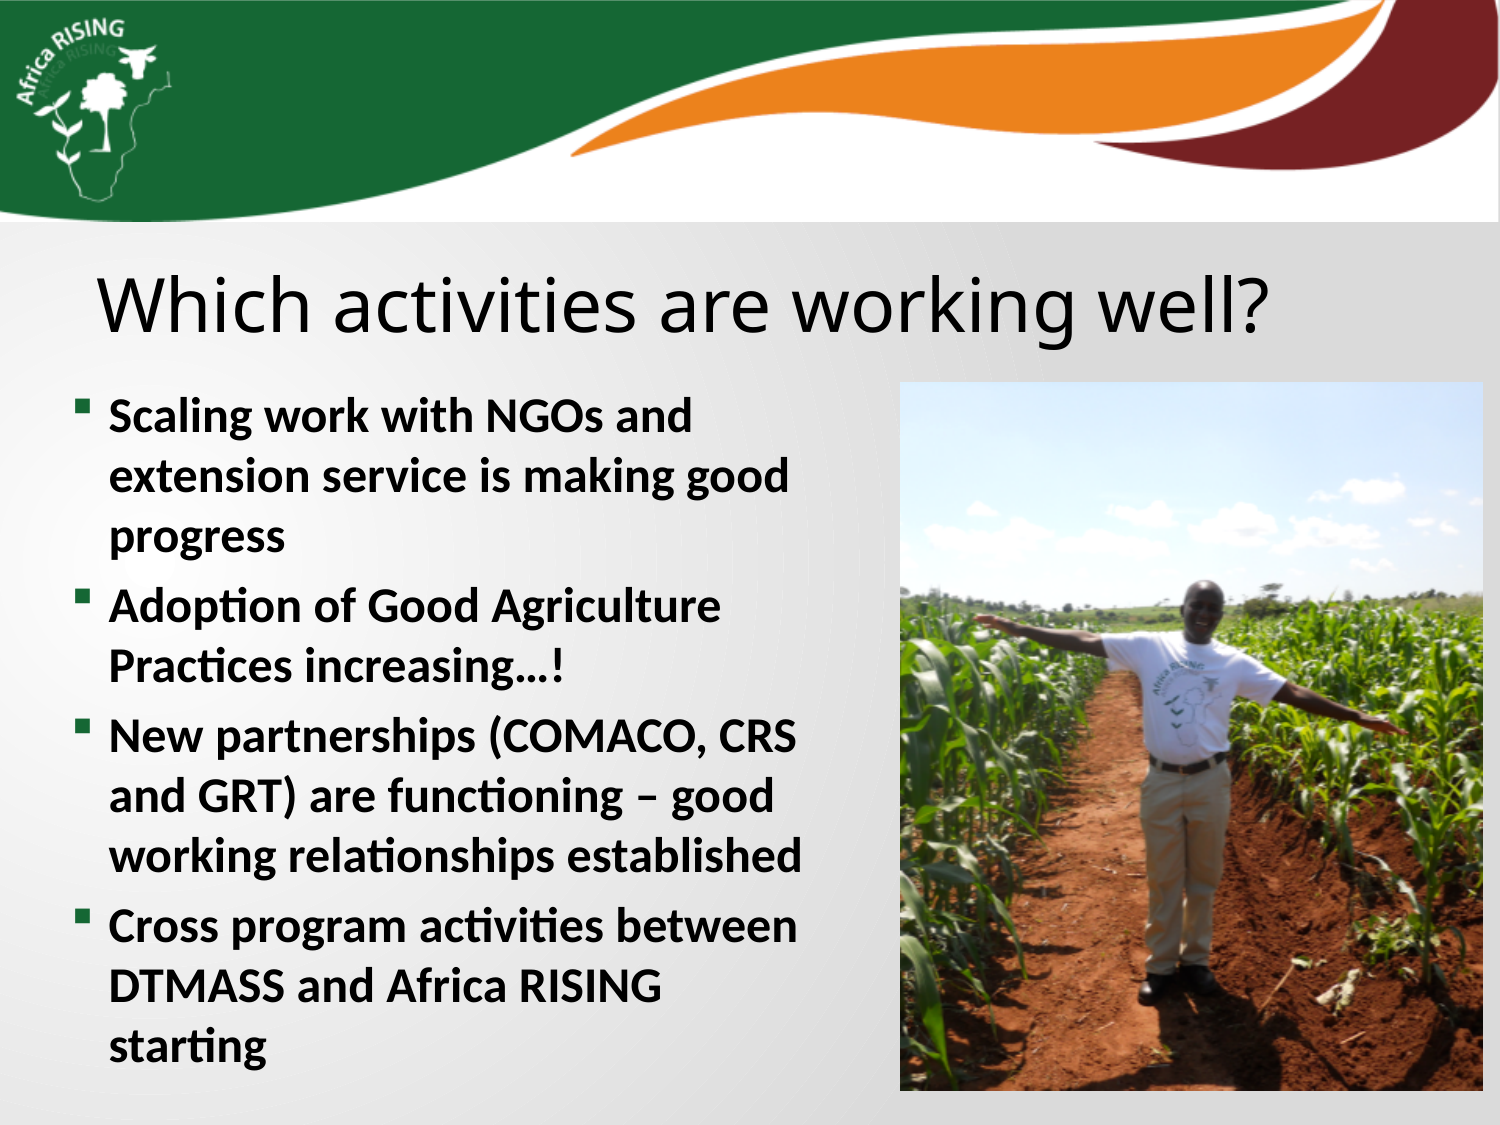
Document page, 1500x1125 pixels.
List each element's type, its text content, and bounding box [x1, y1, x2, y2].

list Which activities are working well? [62, 249, 1425, 388]
picture [899, 382, 1483, 1092]
picture [0, 0, 1499, 222]
text_box Scaling work with NGOs and extension service is making good progress Adoption of Good Agriculture Practices increasing…! New partnerships (COMACO, CRS and GRT) are functioning – good working relationships established Cross program activities between DTMASS and Africa RISING starting [37, 374, 838, 1113]
